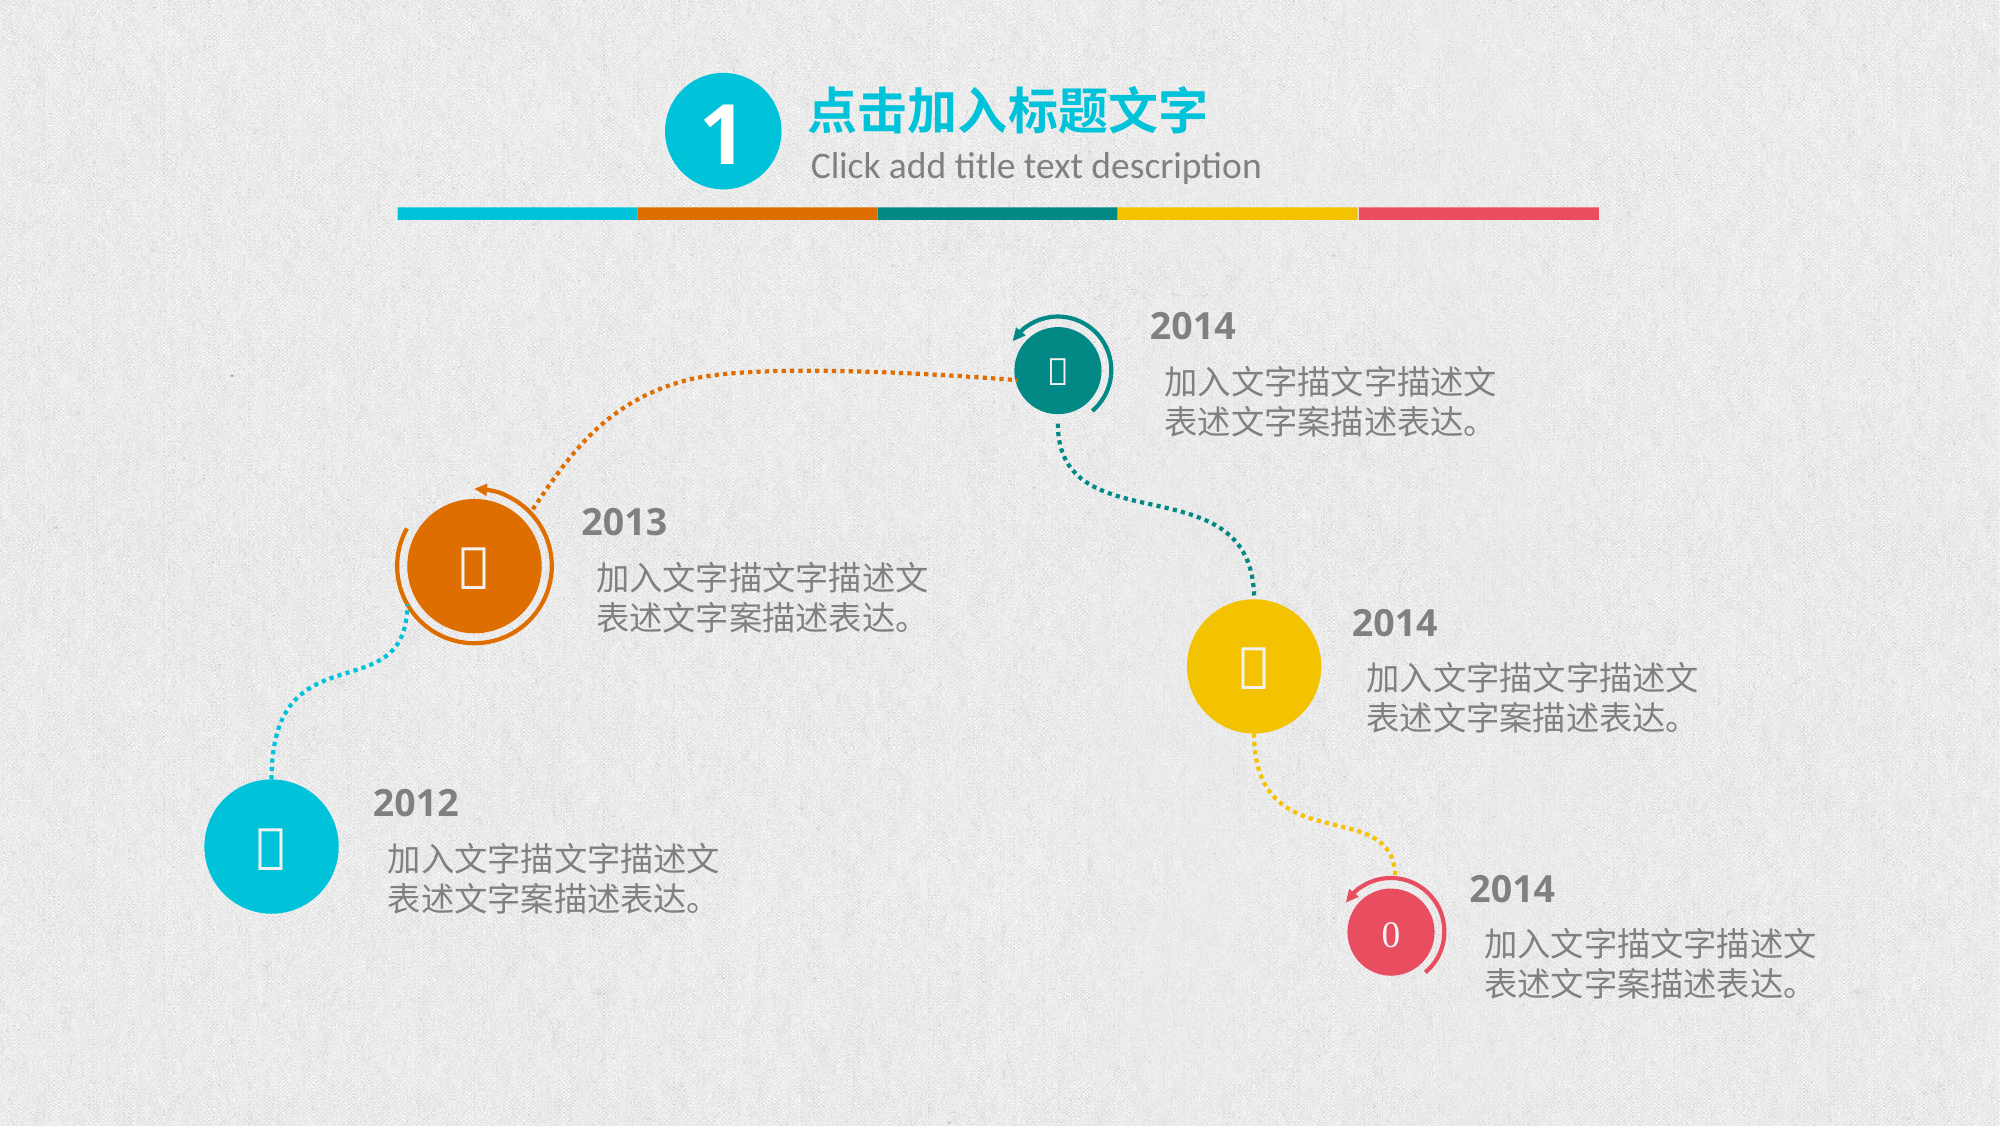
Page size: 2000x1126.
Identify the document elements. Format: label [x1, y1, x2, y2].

picture [0, 0, 2000, 1126]
text_box [204, 295, 1847, 1013]
text_box [664, 72, 1300, 195]
text_box [397, 207, 1600, 221]
